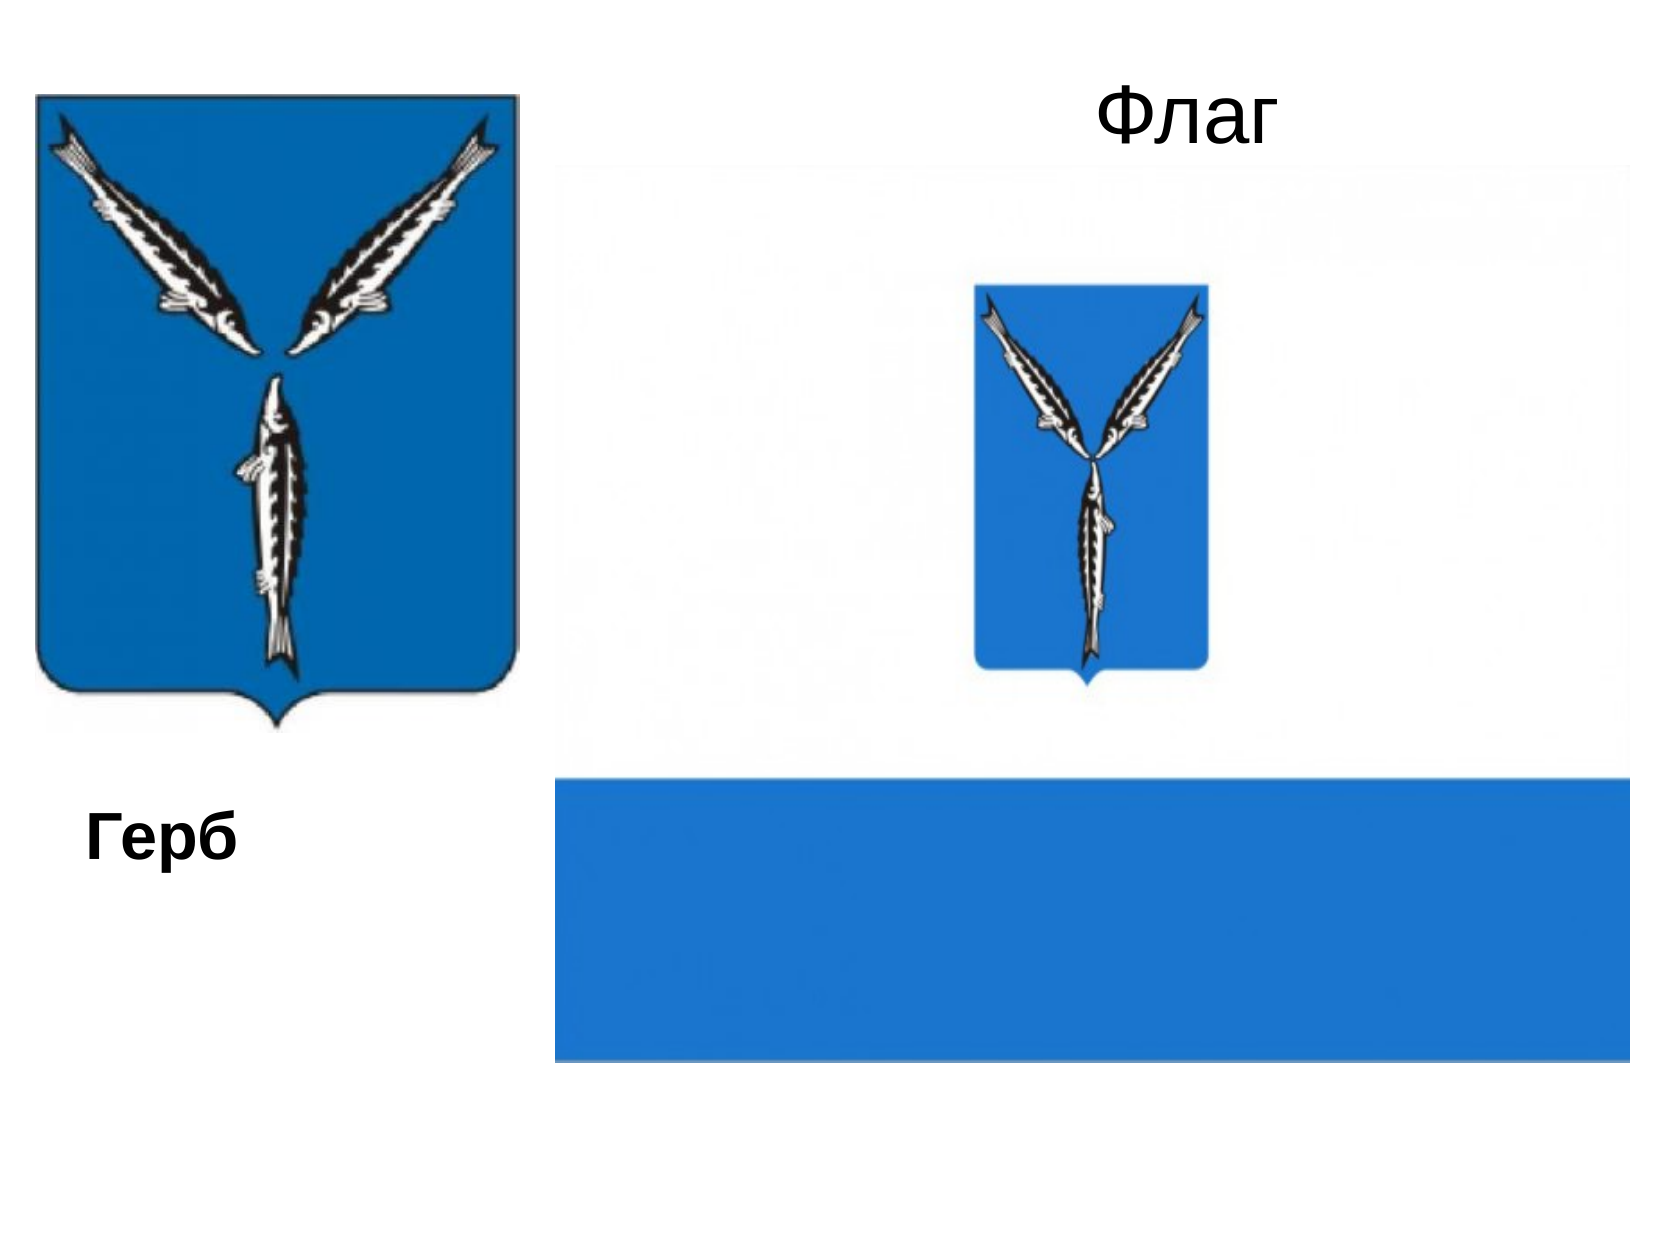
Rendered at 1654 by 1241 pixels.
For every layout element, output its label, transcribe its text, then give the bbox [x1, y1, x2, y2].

text_box Герб [70, 785, 461, 881]
picture [554, 165, 1631, 1064]
picture [35, 94, 520, 733]
text_box Флаг [838, 53, 1536, 163]
